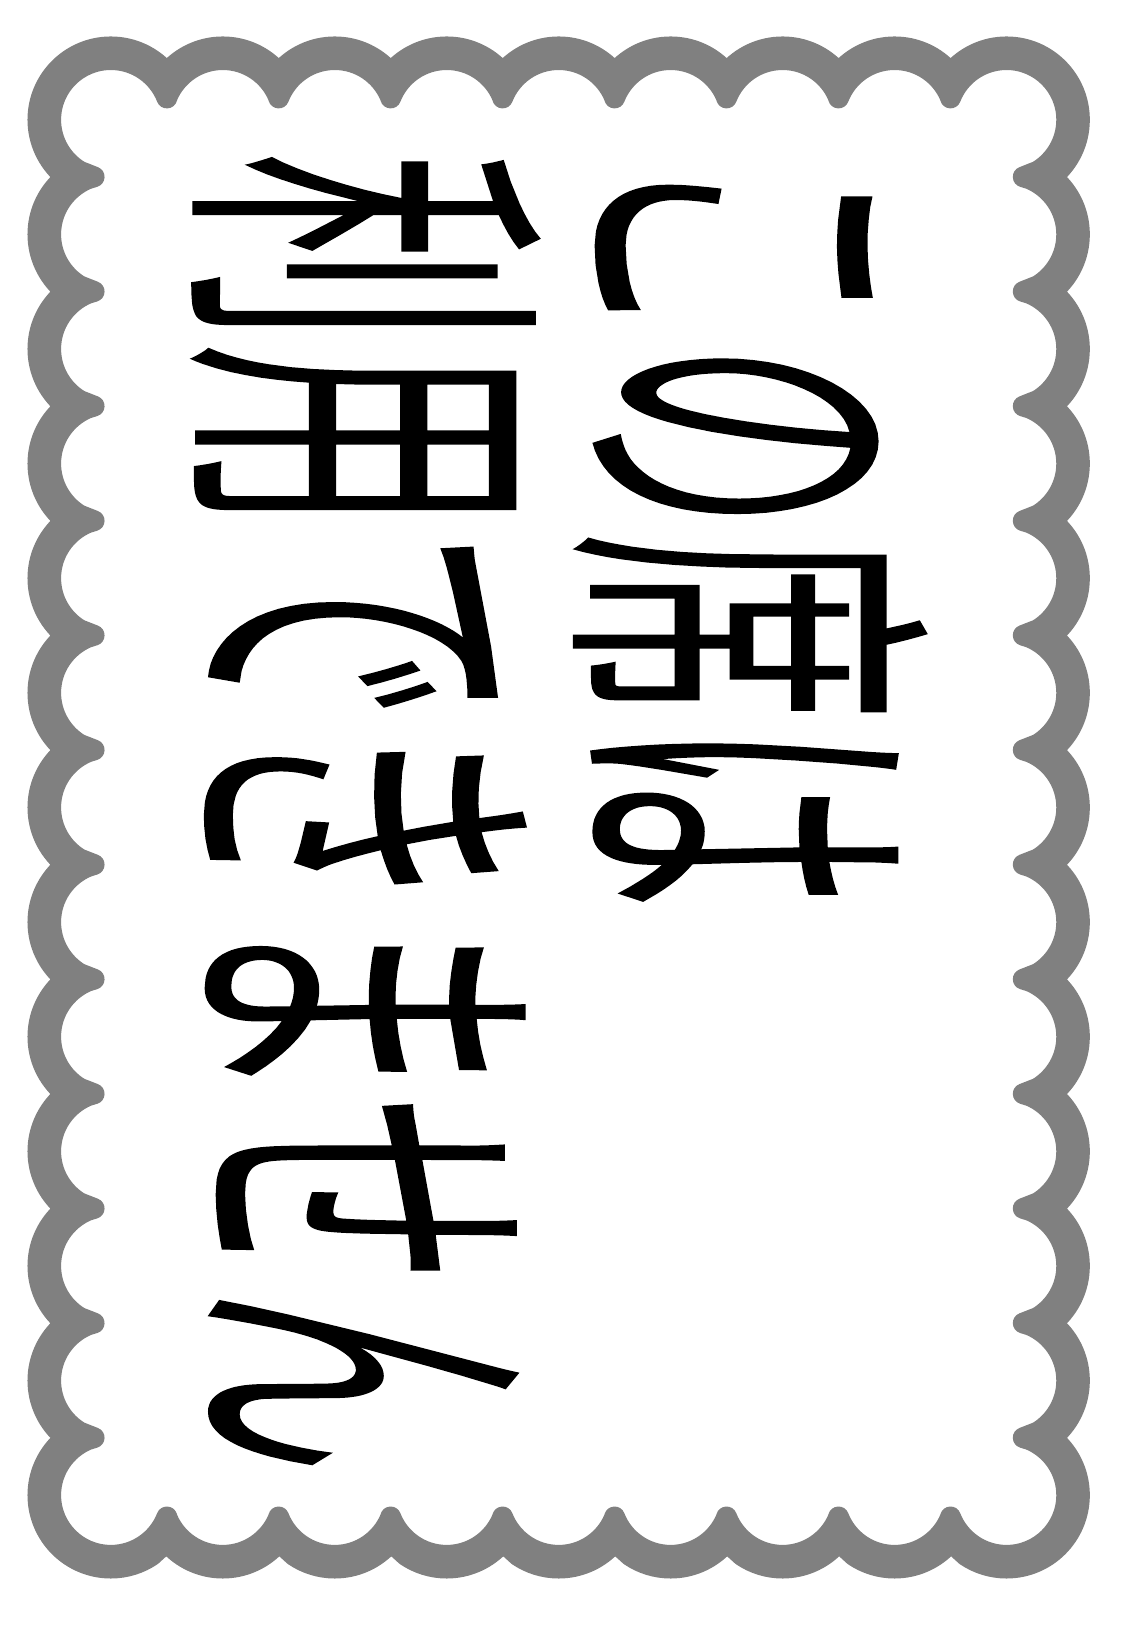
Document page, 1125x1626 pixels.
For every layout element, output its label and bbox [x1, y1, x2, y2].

text_box [35, 44, 1082, 1571]
